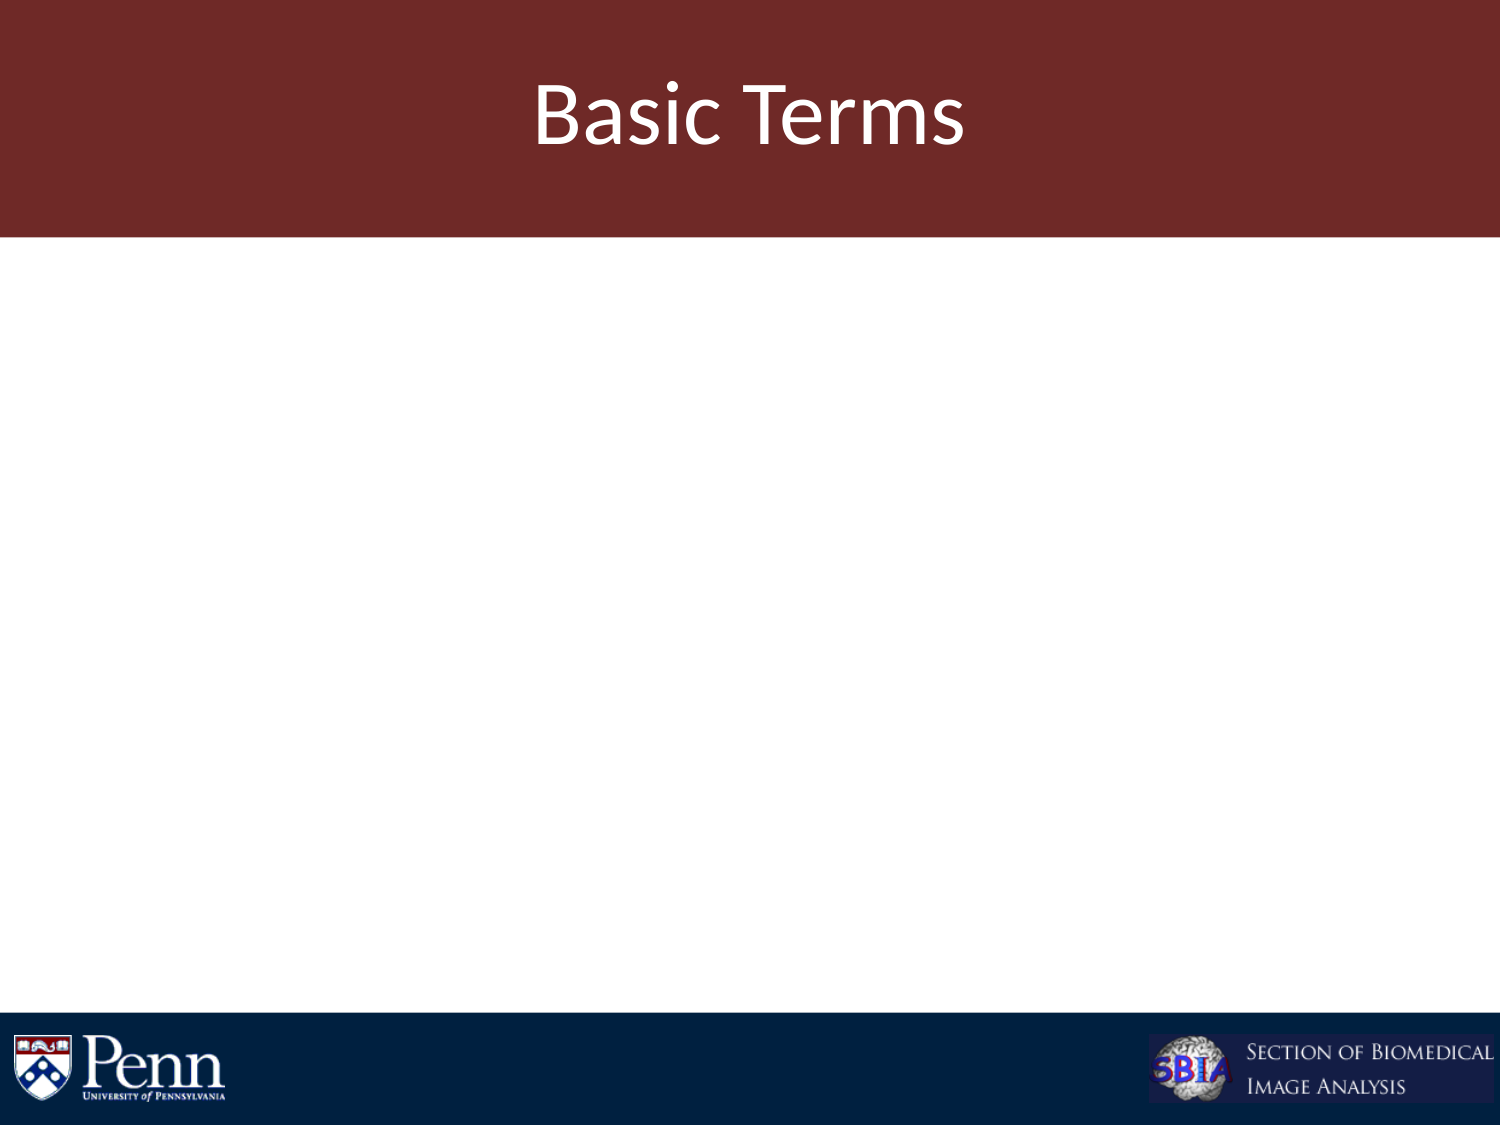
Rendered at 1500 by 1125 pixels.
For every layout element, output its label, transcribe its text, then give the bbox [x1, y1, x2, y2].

picture [14, 1035, 225, 1102]
picture [1149, 1034, 1494, 1103]
title Basic Terms [75, 45, 1425, 238]
